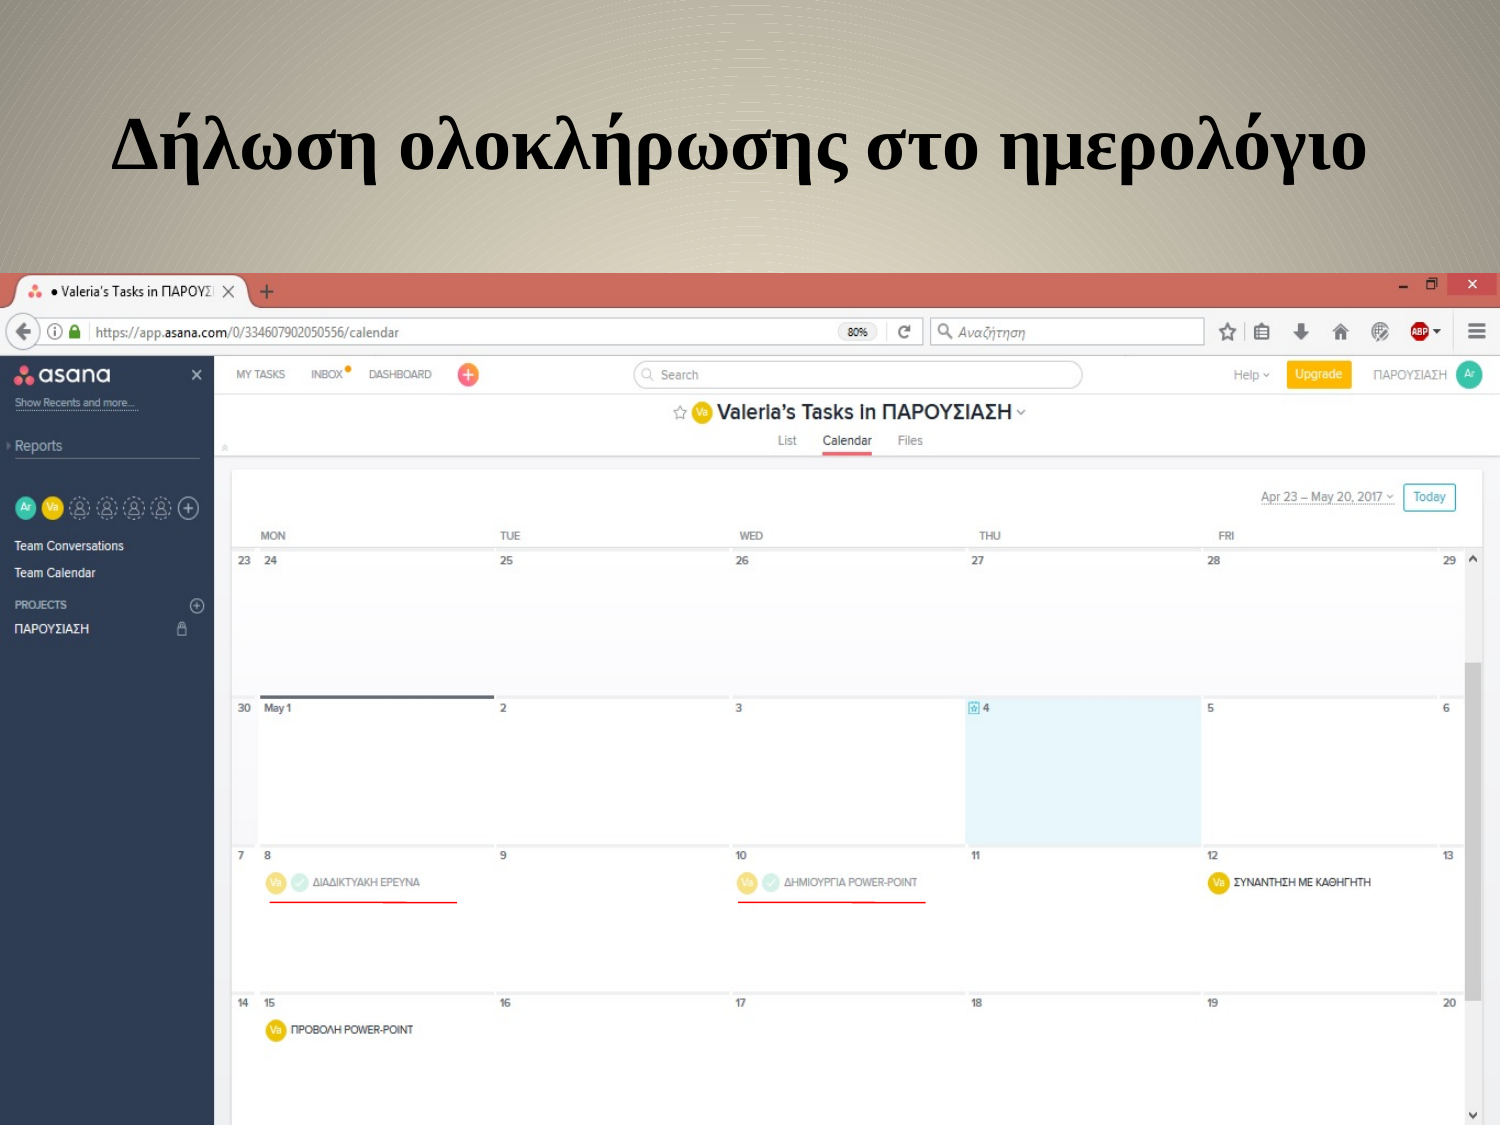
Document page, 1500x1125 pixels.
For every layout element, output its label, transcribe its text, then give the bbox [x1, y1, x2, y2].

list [0, 273, 1500, 1125]
title Δήλωση ολοκλήρωσης στο ημερολόγιο [75, 45, 1425, 233]
